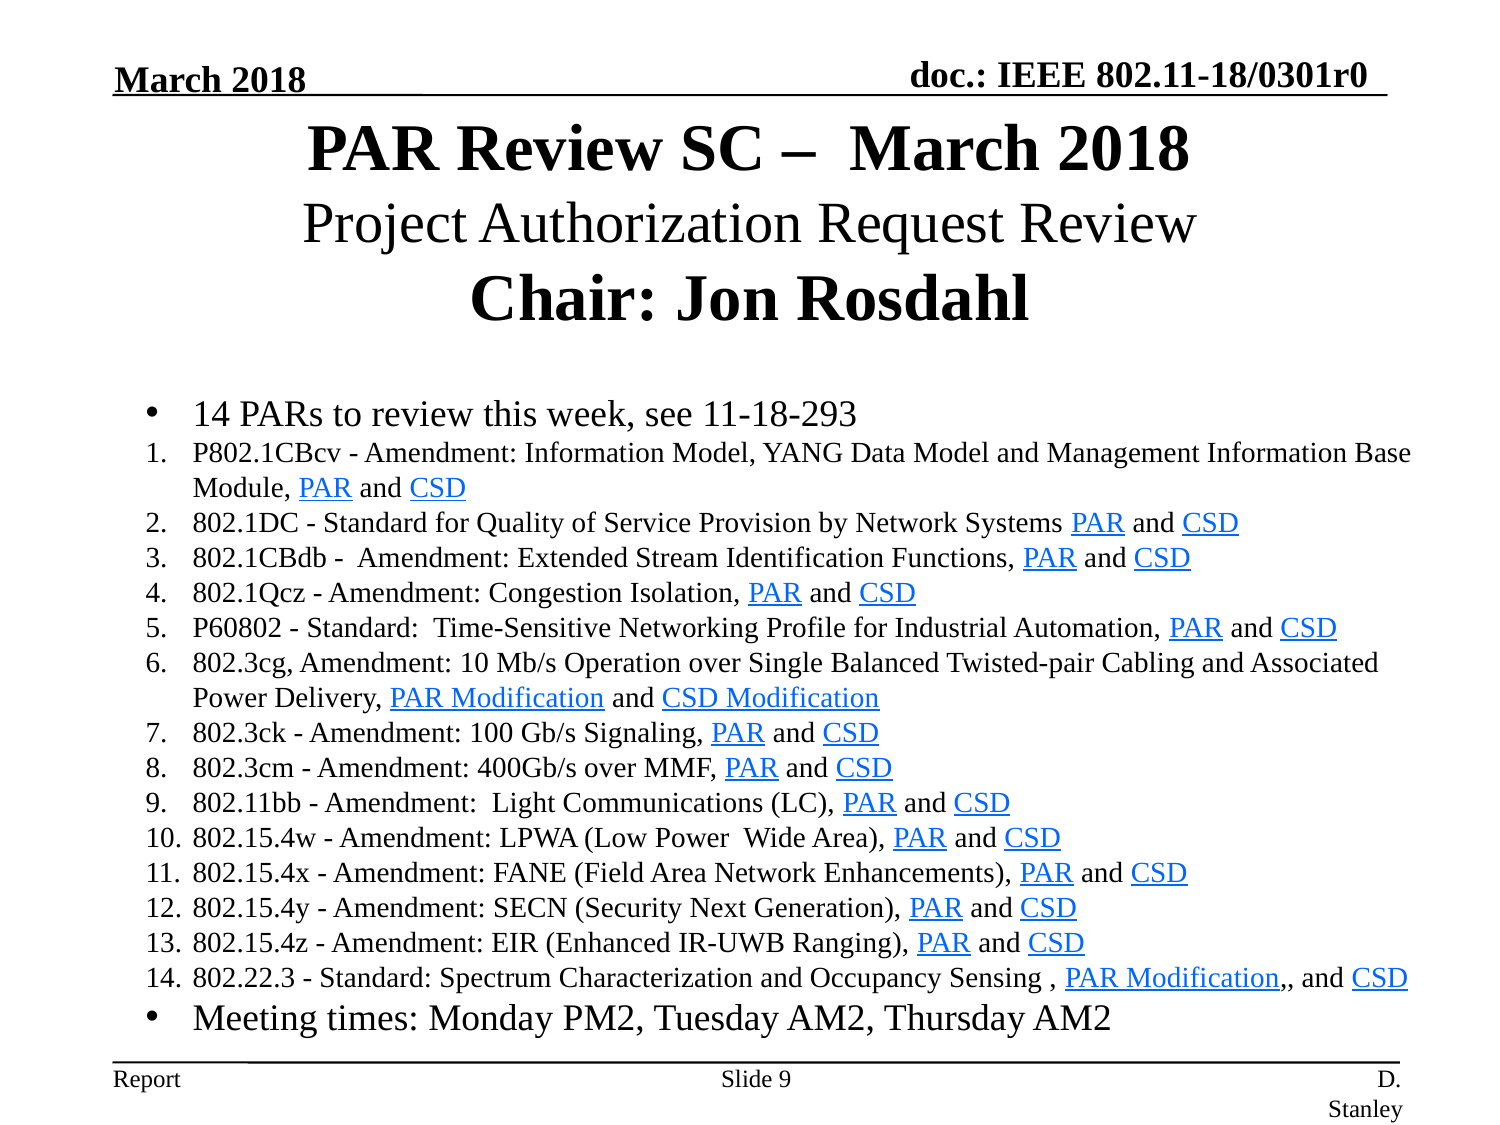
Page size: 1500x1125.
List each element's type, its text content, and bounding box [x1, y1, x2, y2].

title PAR Review SC – March 2018 Project Authorization Request Review Chair: Jon Rosdahl [112, 162, 1388, 275]
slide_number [114, 54, 309, 100]
text_box [424, 662, 1500, 738]
text_box 14 PARs to review this week, see 11-18-293 P802.1CBcv - Amendment: Information Model, YANG Data Model and Management Information Base Module, PAR and CSD 802.1DC - Standard for Quality of Service Provision by Network Systems PAR and CSD 802.1CBdb - Amendment: Extended Stream Identification Functions, PAR and CSD 802.1Qcz - Amendment: Congestion Isolation, PAR and CSD P60802 - Standard: Time-Sensitive Networking Profile for Industrial Automation, PAR and CSD 802.3cg, Amendment: 10 Mb/s Operation over Single Balanced Twisted-pair Cabling and Associated Power Delivery, PAR Modification and CSD Modification 802.3ck - Amendment: 100 Gb/s Signaling, PAR and CSD 802.3cm - Amendment: 400Gb/s over MMF, PAR and CSD 802.11bb - Amendment: Light Communications (LC), PAR and CSD 802.15.4w - Amendment: LPWA (Low Power Wide Area), PAR and CSD 802.15.4x - Amendment: FANE (Field Area Network Enhancements), PAR and CSD 802.15.4y - Amendment: SECN (Security Next Generation), PAR and CSD 802.15.4z - Amendment: EIR (Enhanced IR-UWB Ranging), PAR and CSD 802.22.3 - Standard: Spectrum Characterization and Occupancy Sensing , PAR Modification,, and CSD Meeting times: Monday PM2, Tuesday AM2, Thursday AM2 [130, 381, 1469, 1125]
